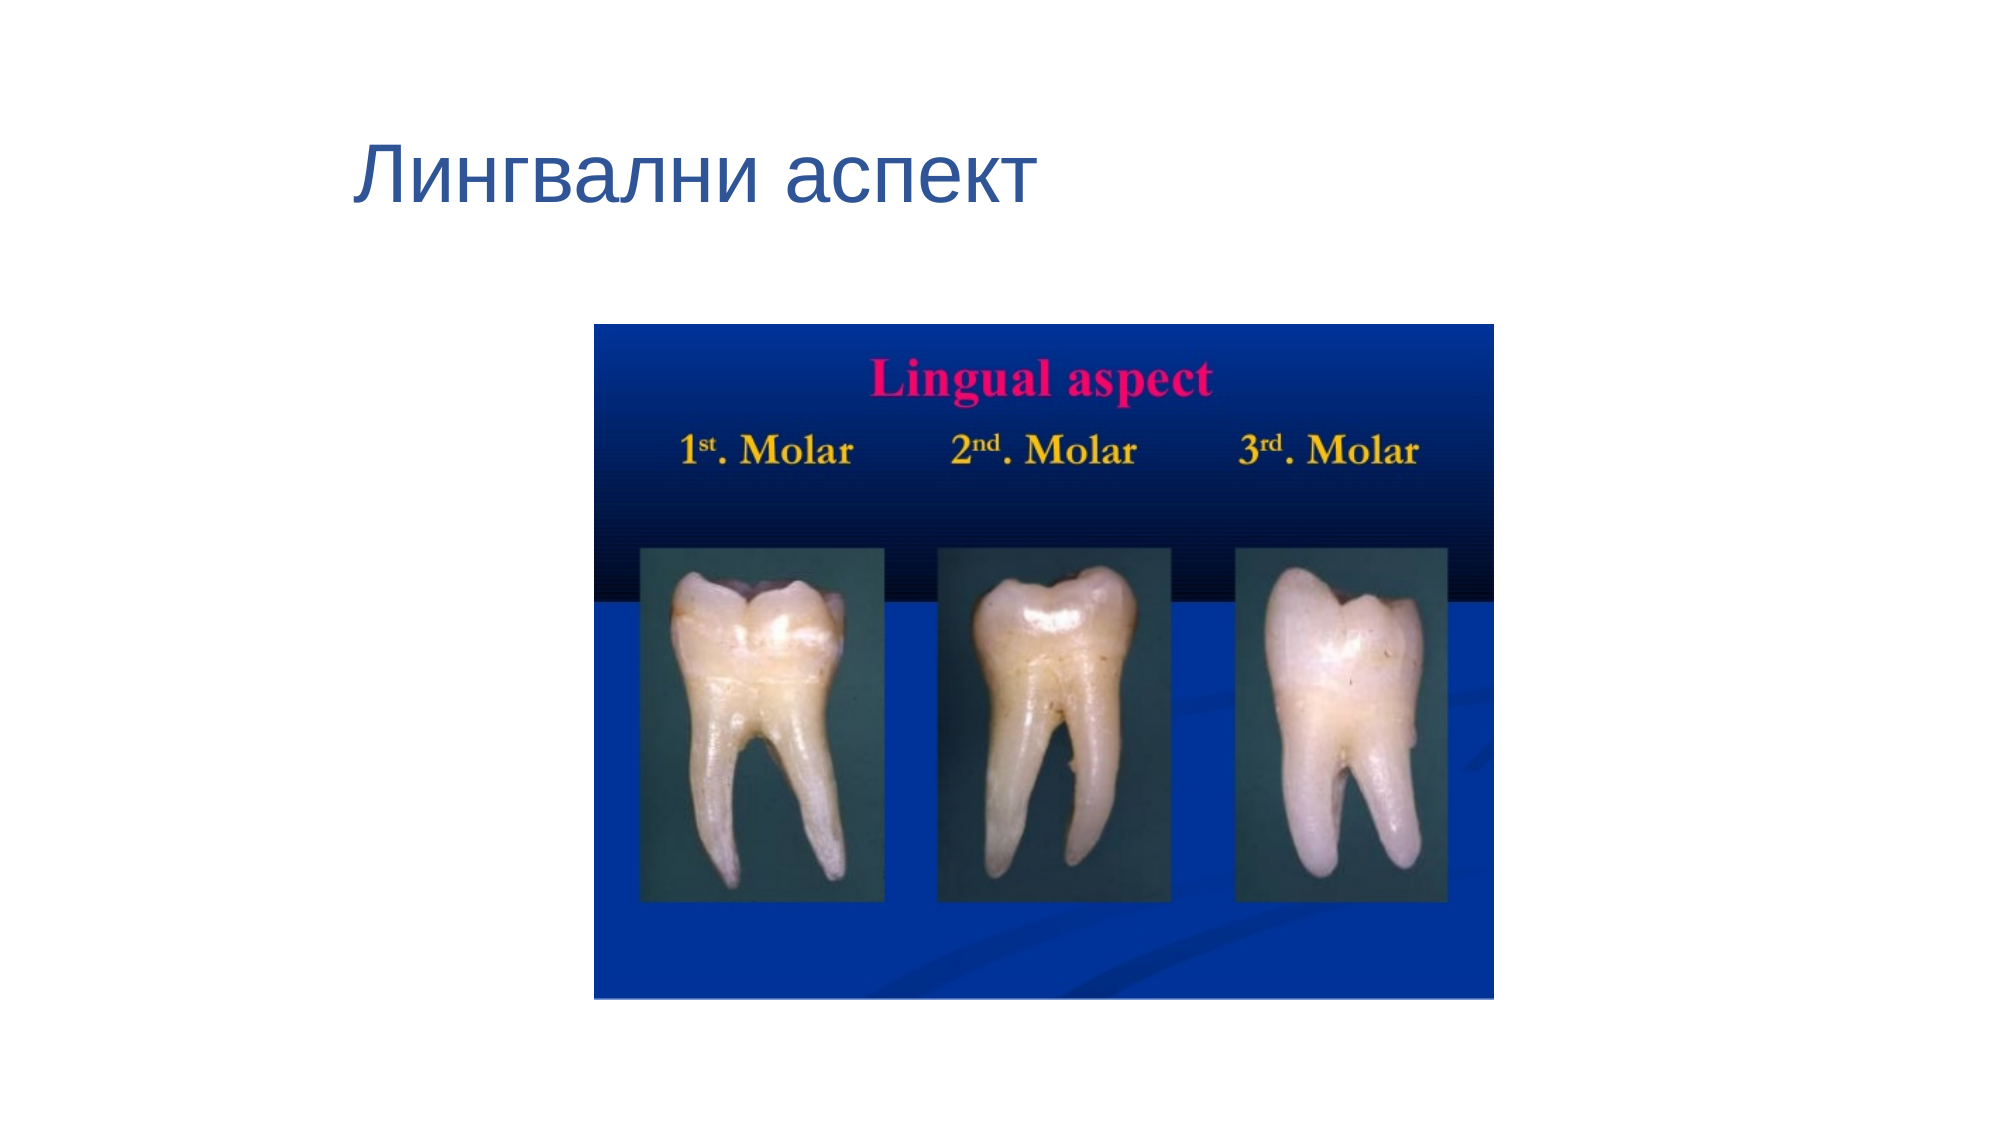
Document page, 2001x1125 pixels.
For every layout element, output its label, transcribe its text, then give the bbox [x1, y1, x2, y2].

title Лингвални аспект [338, 89, 1682, 263]
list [594, 324, 1494, 1000]
